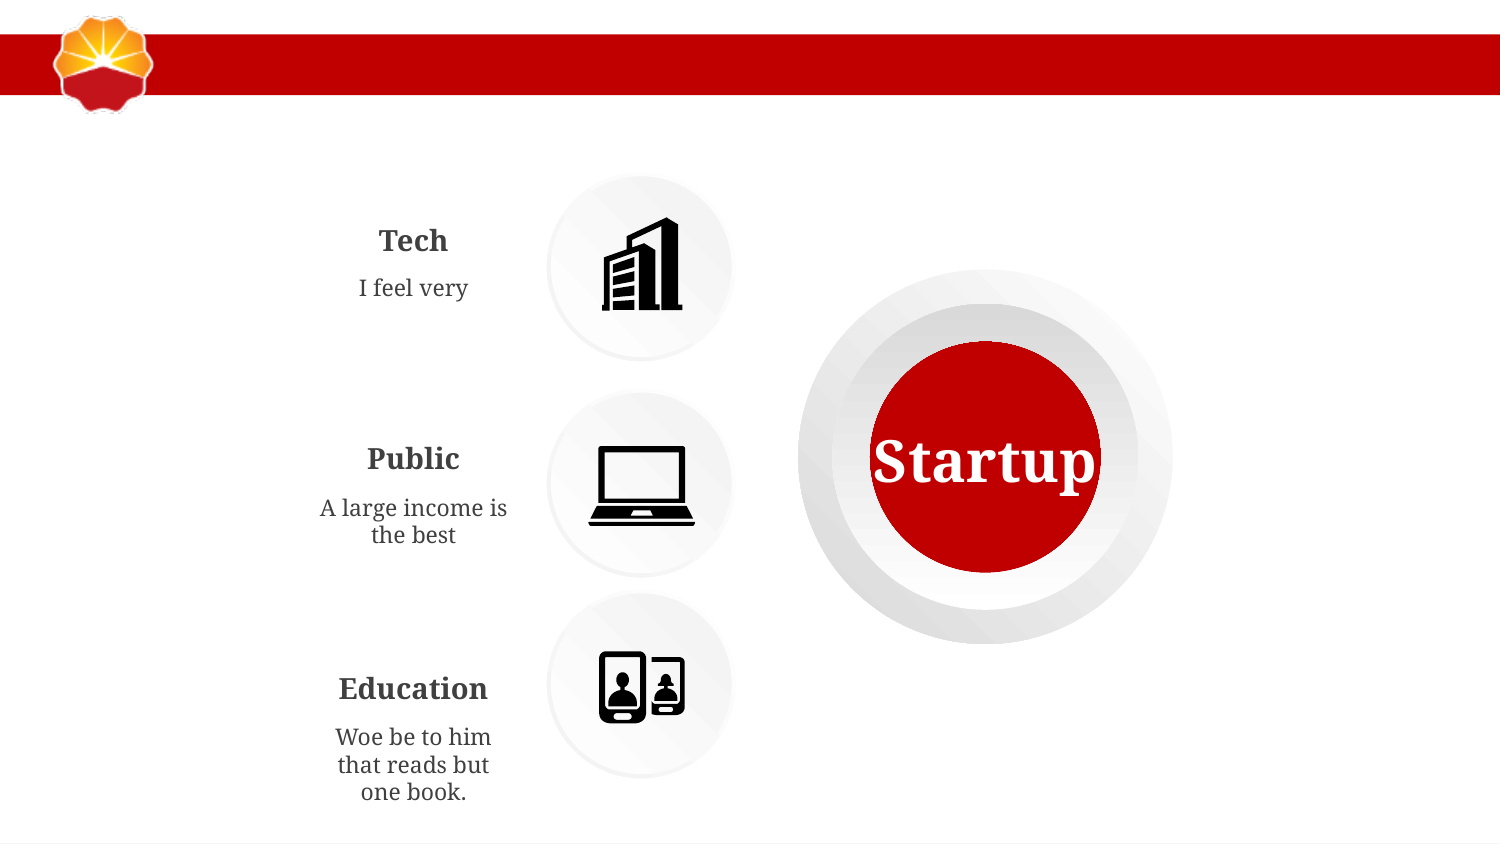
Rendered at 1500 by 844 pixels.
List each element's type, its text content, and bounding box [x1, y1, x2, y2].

text_box I feel very [315, 273, 513, 301]
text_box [546, 172, 736, 362]
text_box A large income is the best [317, 493, 510, 549]
text_box Tech [328, 221, 499, 257]
text_box Public [304, 440, 523, 476]
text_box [546, 388, 736, 578]
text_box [797, 269, 1173, 645]
text_box Woe be to him that reads but one book. [317, 722, 510, 806]
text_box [546, 589, 736, 779]
picture [51, 15, 158, 115]
text_box Education [317, 670, 510, 706]
